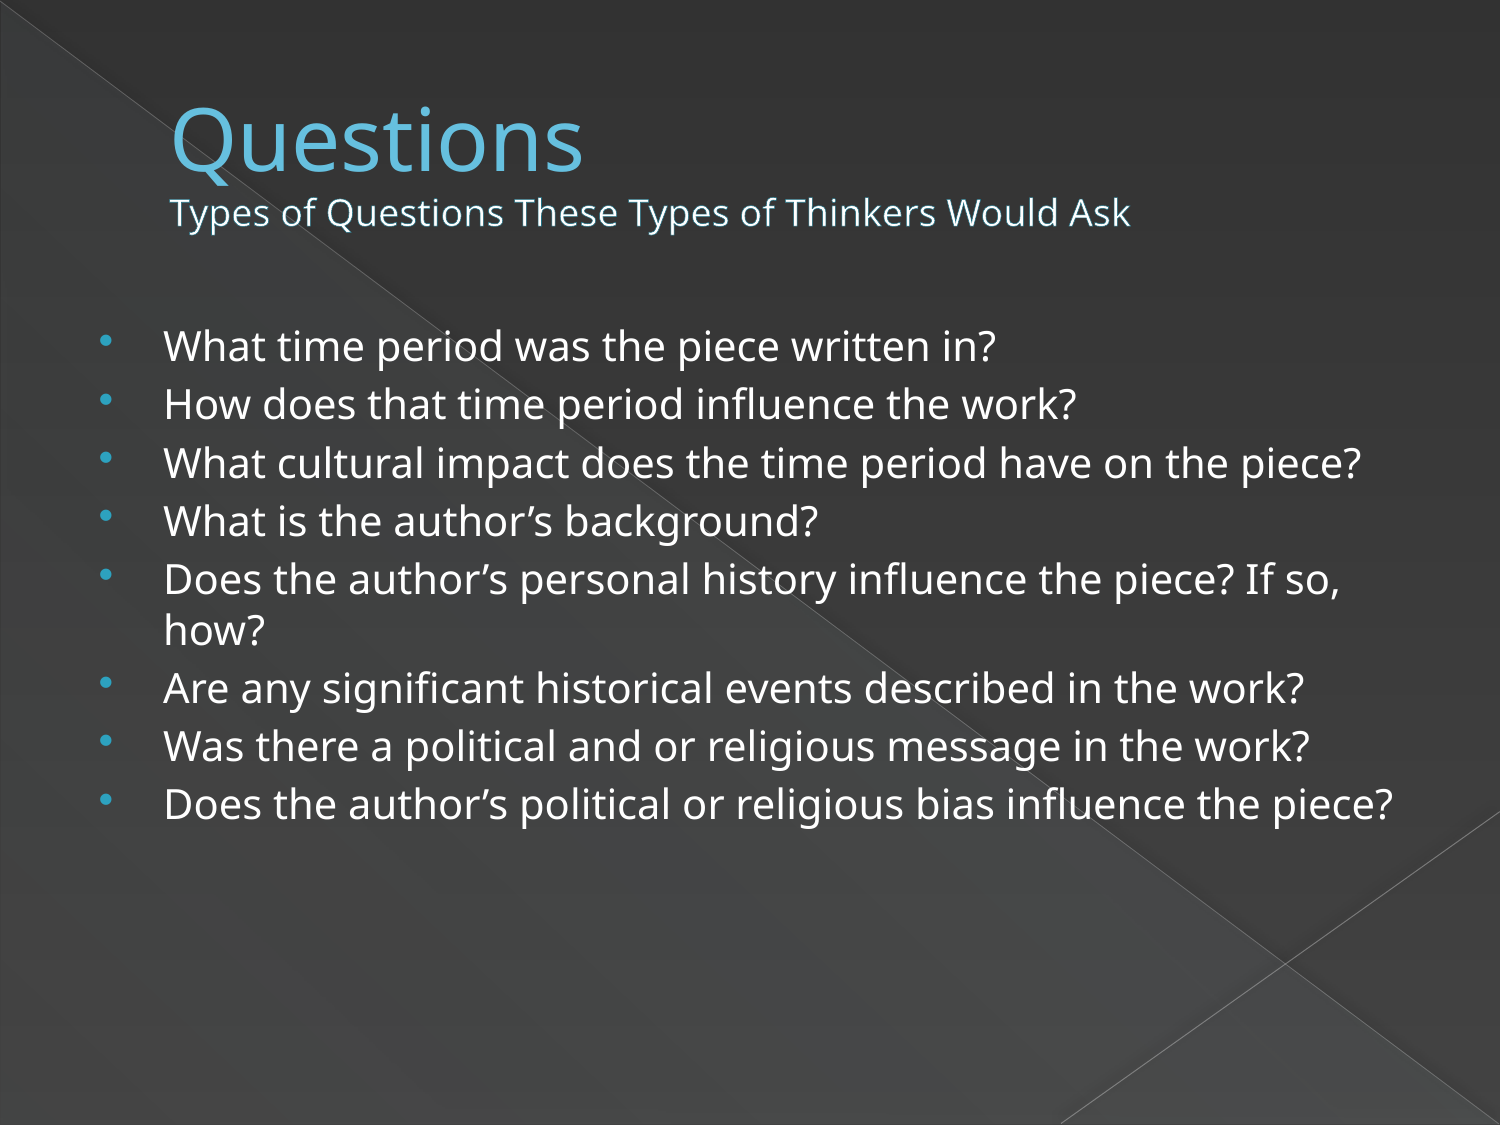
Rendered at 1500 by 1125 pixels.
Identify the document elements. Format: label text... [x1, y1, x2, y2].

text_box What time period was the piece written in? How does that time period influence the work? What cultural impact does the time period have on the piece? What is the author’s background? Does the author’s personal history influence the piece? If so, how? Are any significant historical events described in the work? Was there a political and or religious message in the work? Does the author’s political or religious bias influence the piece? [74, 312, 1425, 1063]
title Questions Types of Questions These Types of Thinkers Would Ask [75, 43, 1425, 274]
